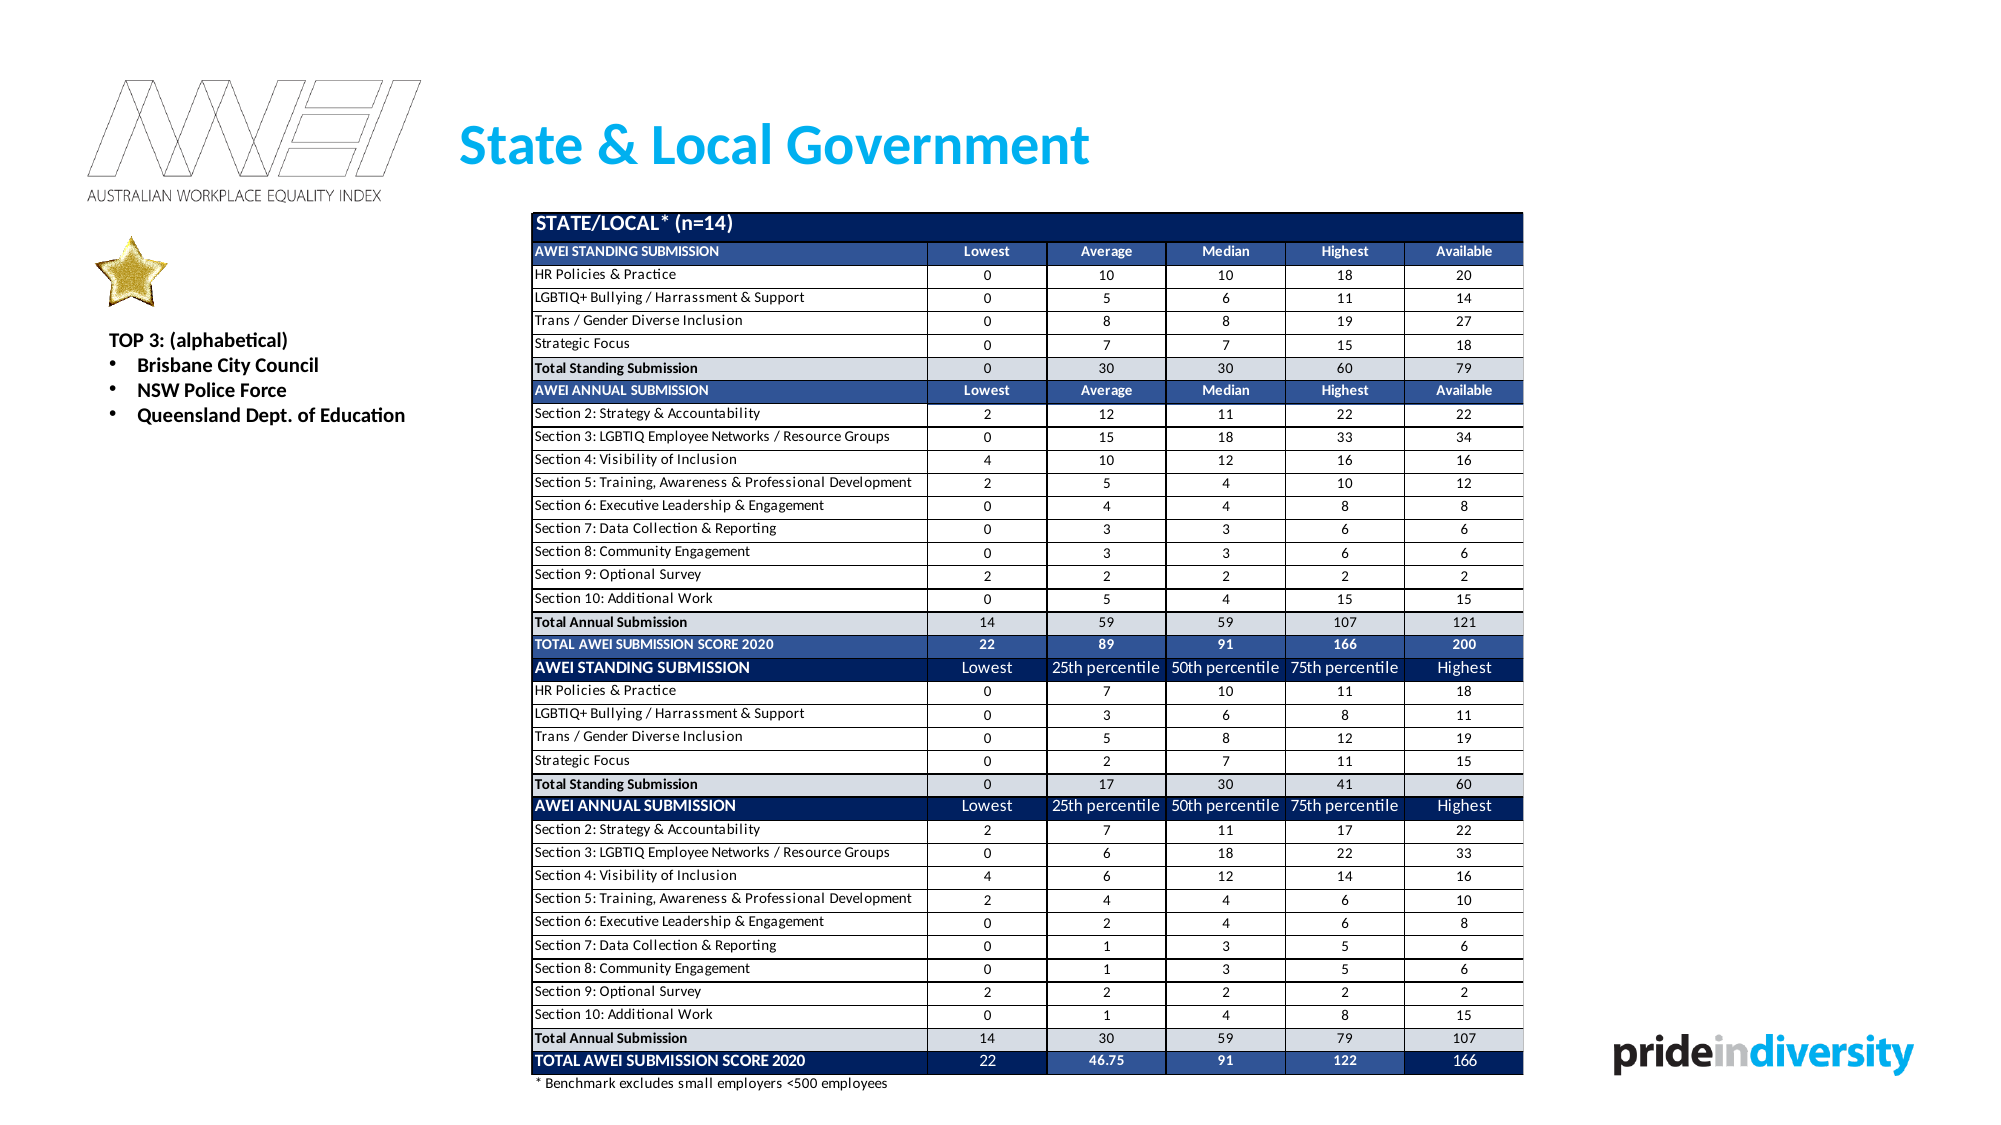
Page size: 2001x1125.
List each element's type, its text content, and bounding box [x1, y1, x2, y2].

picture [86, 78, 422, 204]
picture [1900, 1049, 1914, 1076]
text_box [94, 235, 445, 436]
picture [1758, 1050, 1765, 1061]
picture [531, 212, 1525, 1099]
picture [1614, 1034, 1914, 1076]
title State & Local Government [444, 47, 1914, 235]
